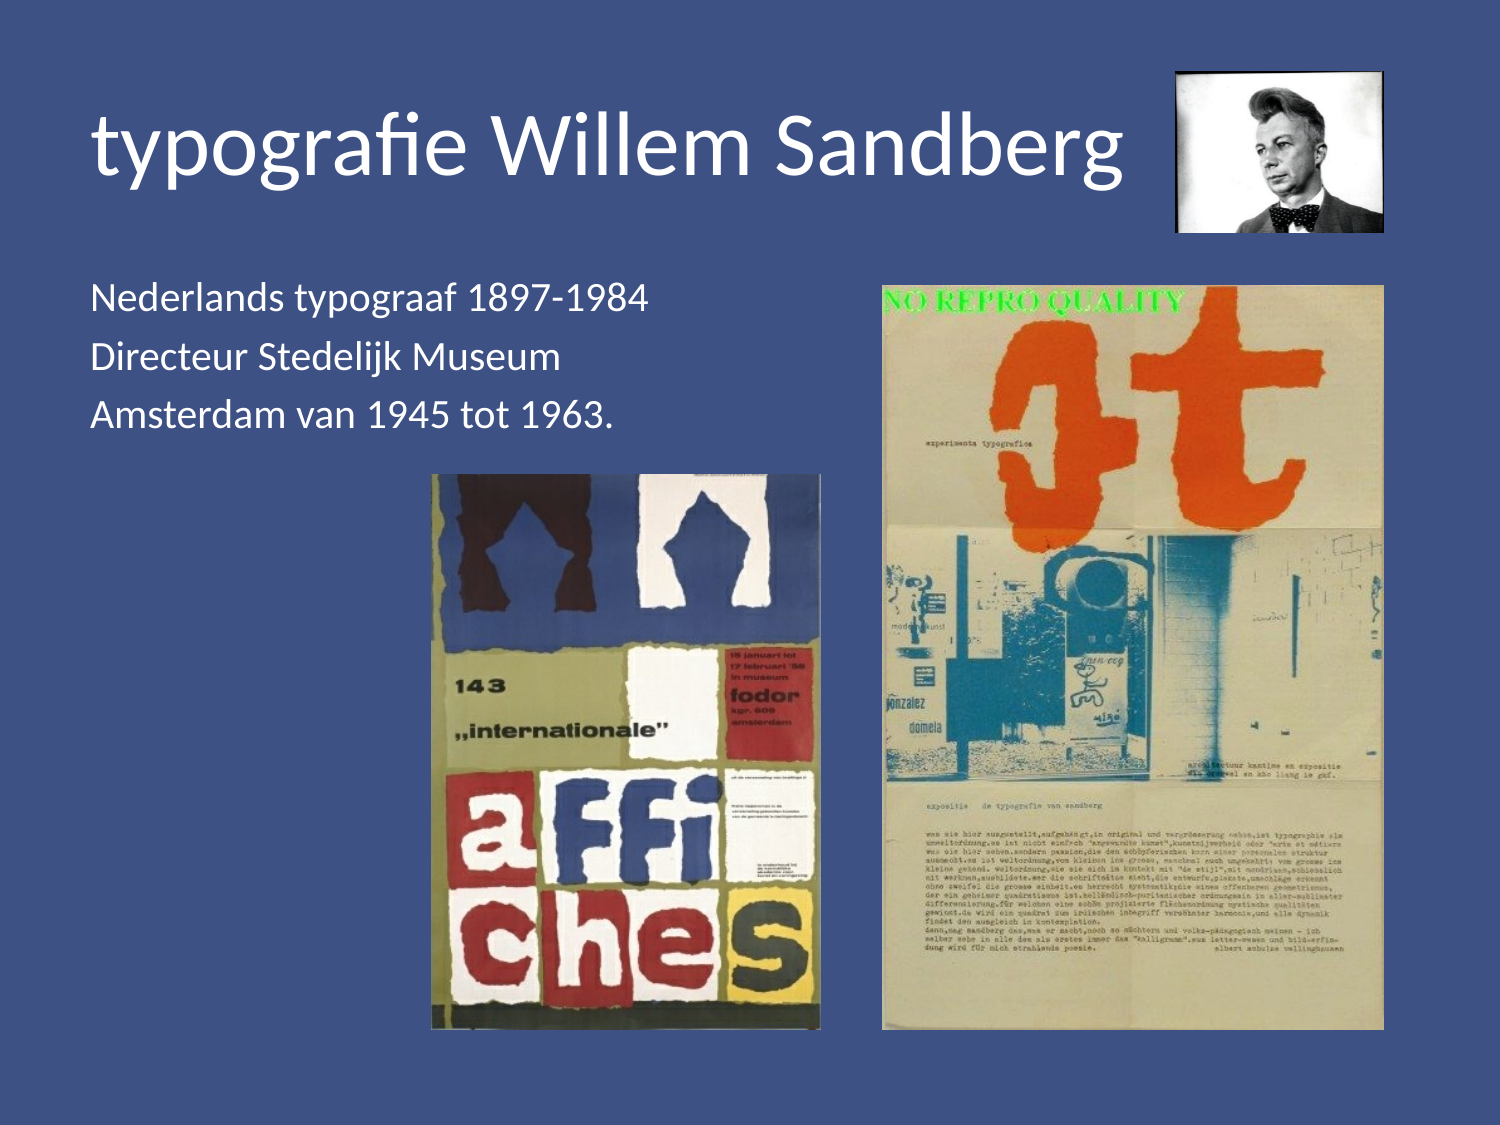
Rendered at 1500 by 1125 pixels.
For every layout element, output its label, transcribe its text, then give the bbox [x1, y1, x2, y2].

picture [1174, 71, 1384, 233]
picture [882, 285, 1384, 1030]
title typografie Willem Sandberg [75, 45, 1425, 233]
list Nederlands typograaf 1897-1984 Directeur Stedelijk Museum Amsterdam van 1945 tot 1963. [75, 262, 1425, 1030]
picture [430, 474, 822, 1030]
